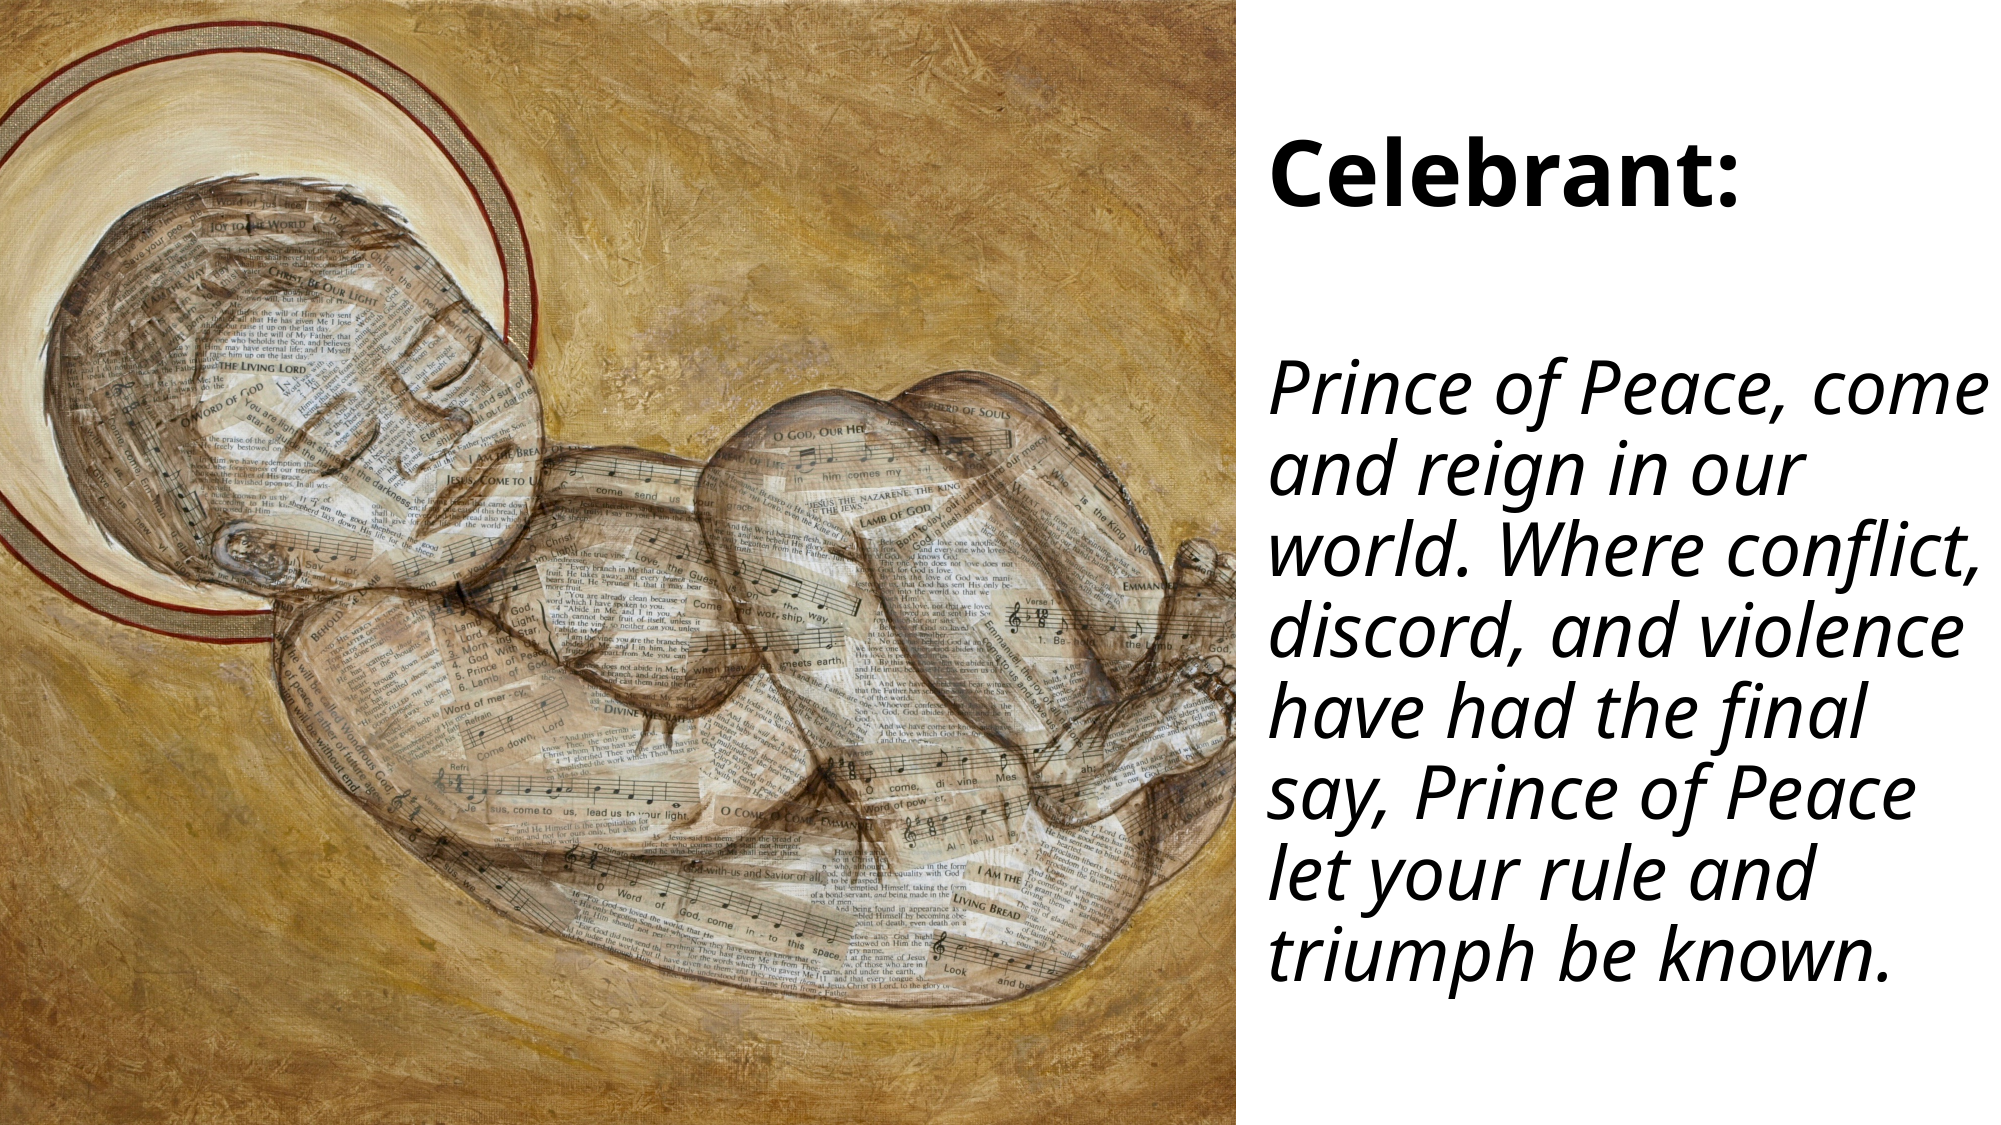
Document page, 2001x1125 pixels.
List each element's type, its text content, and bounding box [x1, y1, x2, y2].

text_box Celebrant: Prince of Peace, come and reign in our world. Where conflict, discord, and violence have had the final say, Prince of Peace let your rule and triumph be known. [1252, 63, 2000, 1062]
picture [0, 0, 1236, 1125]
